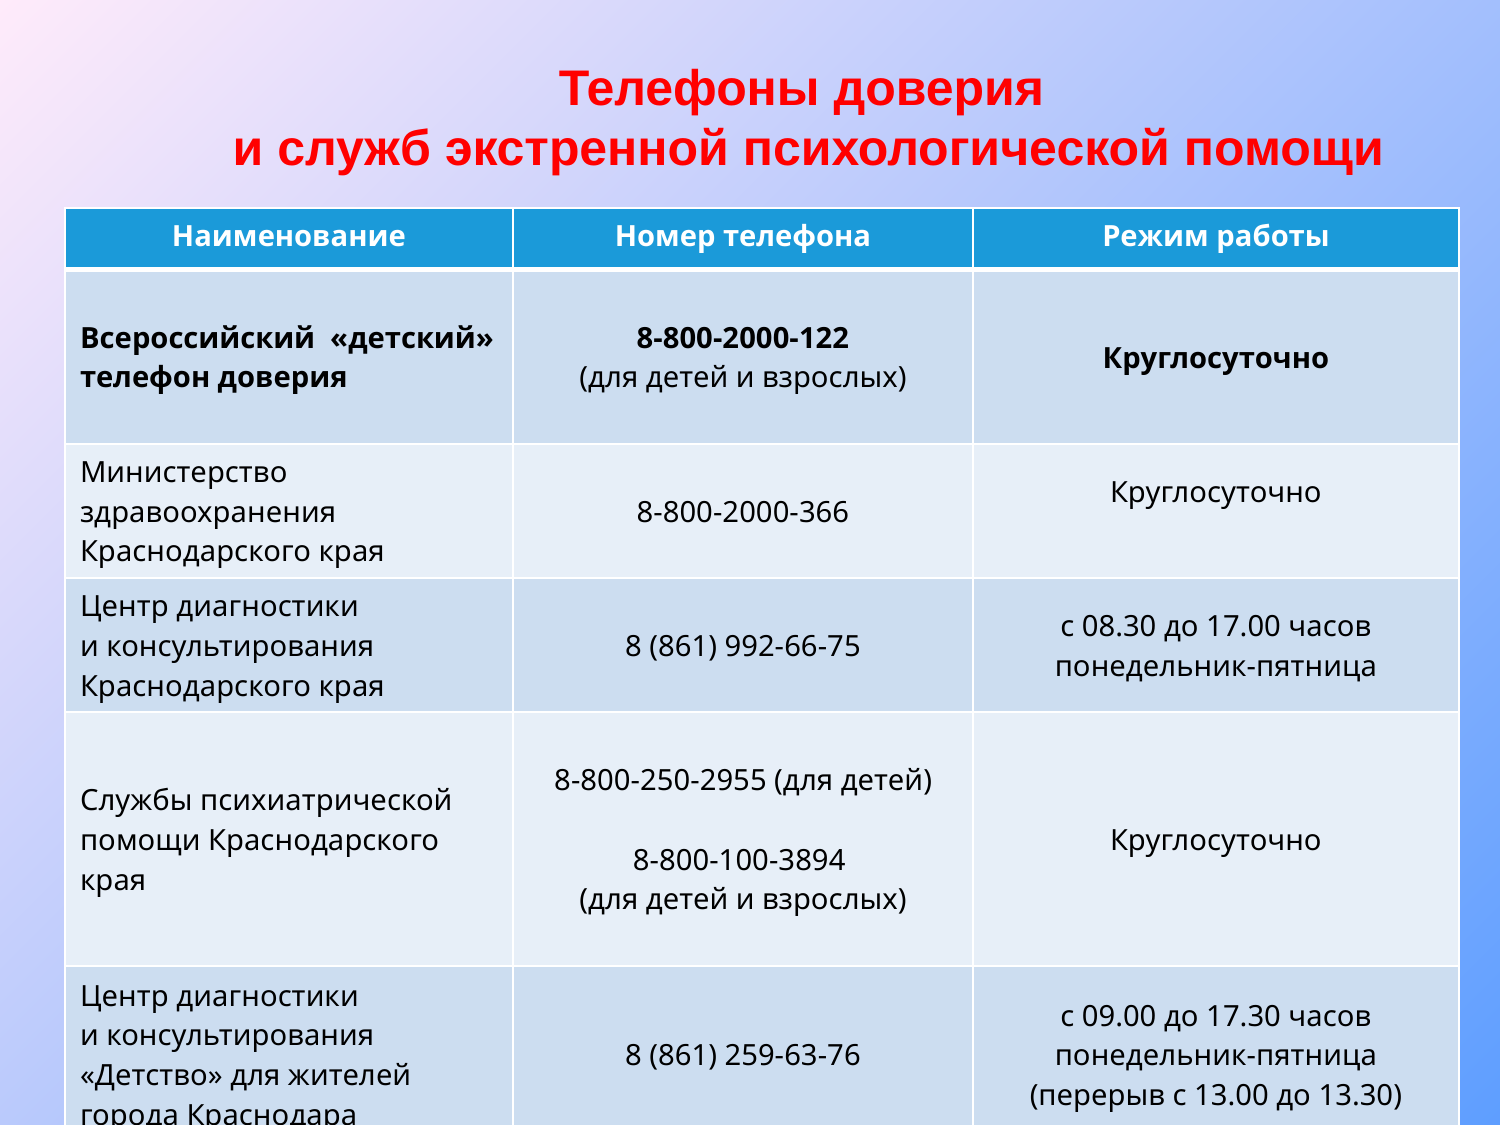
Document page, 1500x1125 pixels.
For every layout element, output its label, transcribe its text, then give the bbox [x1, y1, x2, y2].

table_cell Круглосуточно [974, 272, 1458, 443]
table_cell 8-800-2000-366 [514, 445, 972, 577]
table_cell Круглосуточно [974, 713, 1458, 965]
table_cell Центр диагностики и консультирования Краснодарского края [66, 579, 512, 711]
table_cell Круглосуточно [974, 445, 1458, 577]
table_cell с 09.00 до 17.30 часов понедельник-пятница (перерыв с 13.00 до 13.30) [974, 967, 1458, 1125]
table_cell Службы психиатрической помощи Краснодарского края [66, 713, 512, 965]
table_cell 8-800-2000-122 (для детей и взрослых) [514, 272, 972, 443]
table_header Номер телефона [514, 209, 972, 267]
title Телефоны доверия и служб экстренной психологической помощи [0, 54, 1500, 176]
table_cell Министерство здравоохранения Краснодарского края [66, 445, 512, 577]
table_cell с 08.30 до 17.00 часов понедельник-пятница [974, 579, 1458, 711]
table_cell Всероссийский «детский» телефон доверия [66, 272, 512, 443]
table_cell 8-800-250-2955 (для детей) 8-800-100-3894 (для детей и взрослых) [514, 713, 972, 965]
table_header Наименование [66, 209, 512, 267]
table_cell Центр диагностики и консультирования «Детство» для жителей города Краснодара [66, 967, 512, 1125]
table_cell 8 (861) 992-66-75 [514, 579, 972, 711]
table_cell 8 (861) 259-63-76 [514, 967, 972, 1125]
table_header Режим работы [974, 209, 1458, 267]
